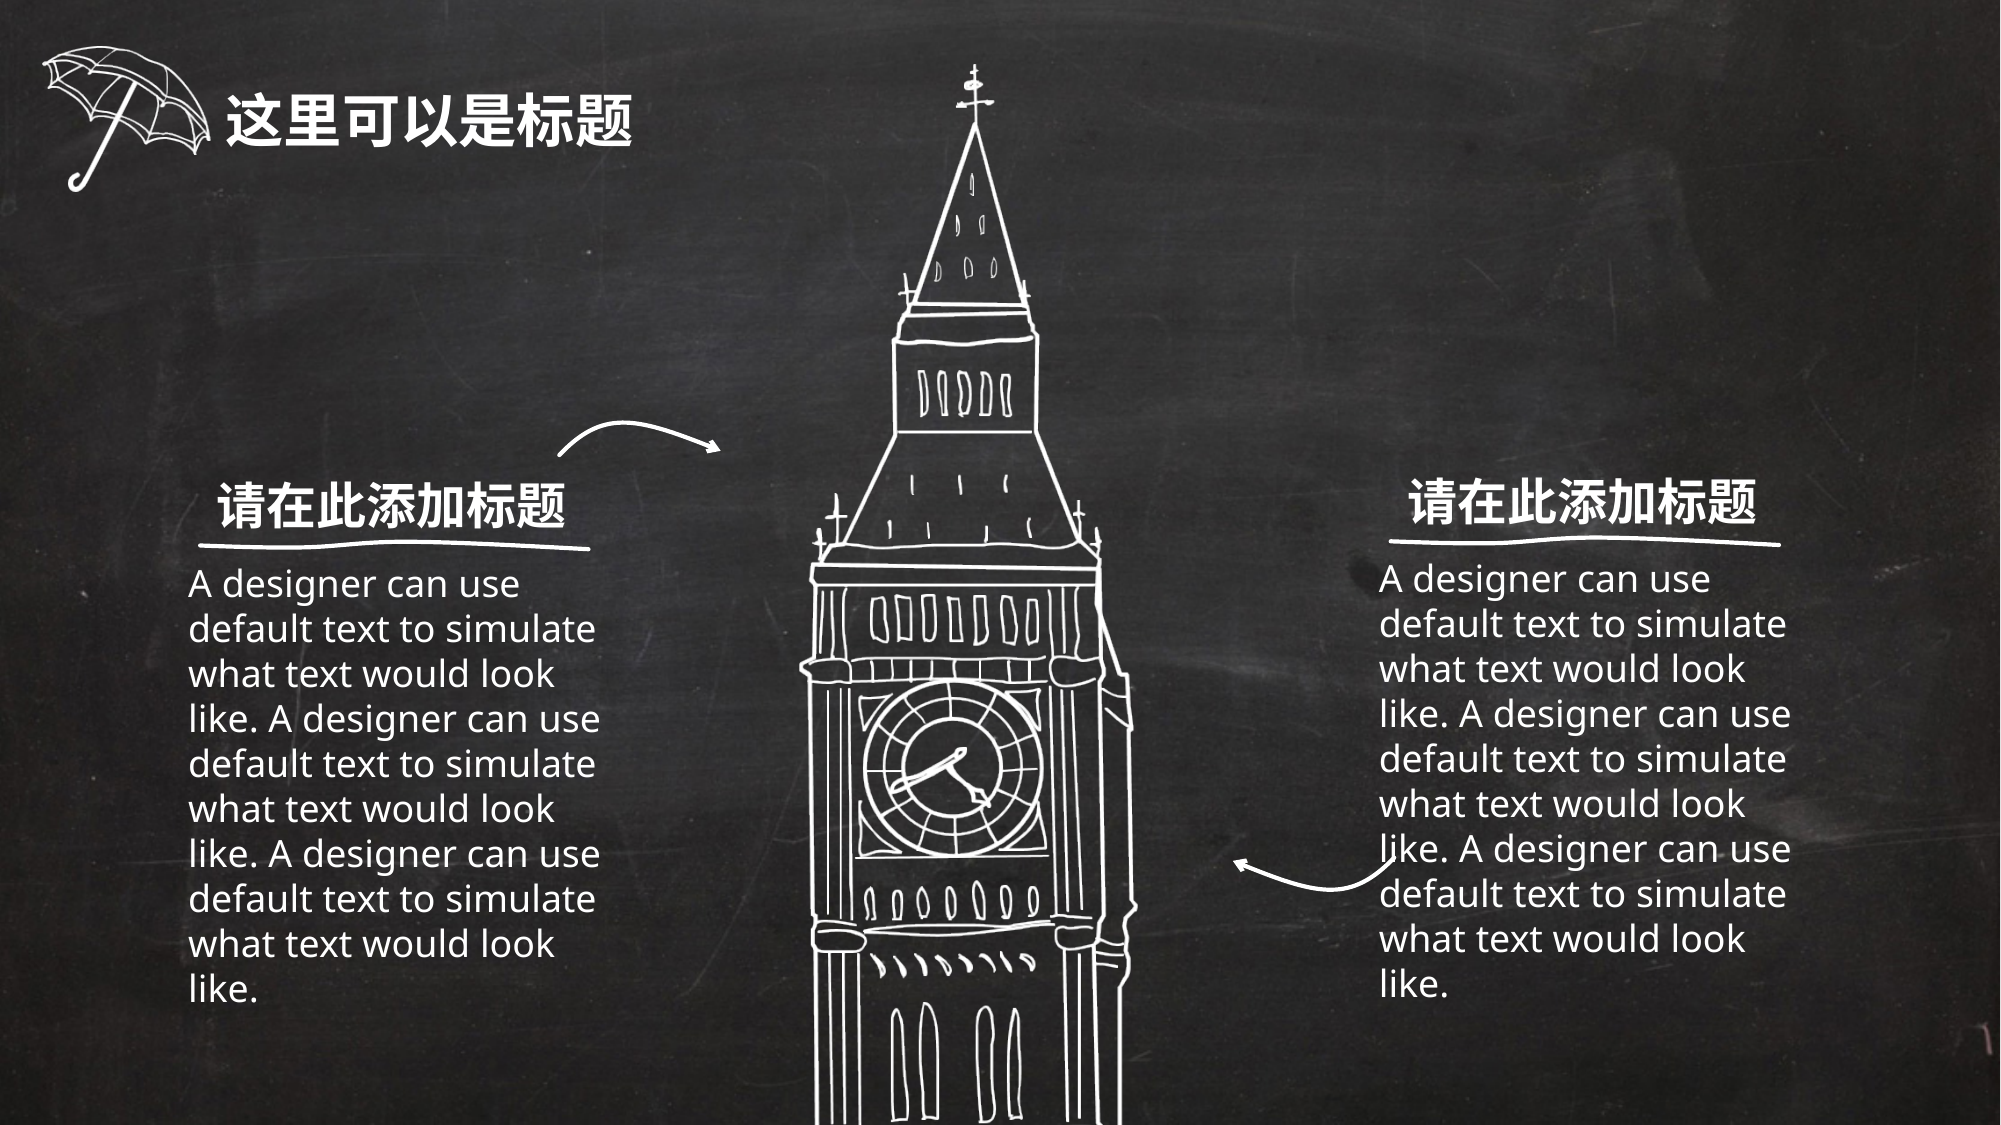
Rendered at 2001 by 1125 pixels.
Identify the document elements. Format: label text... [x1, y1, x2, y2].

text_box A designer can use default text to simulate what text would look like. A designer can use default text to simulate what text would look like. A designer can use default text to simulate what text would look like. [173, 552, 633, 1063]
text_box 请在此添加标题 [1392, 463, 1773, 538]
text_box [558, 421, 721, 456]
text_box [42, 46, 669, 192]
text_box [199, 540, 590, 551]
text_box [1232, 856, 1395, 891]
text_box 请在此添加标题 [201, 467, 582, 543]
picture [0, 0, 2001, 1125]
text_box A designer can use default text to simulate what text would look like. A designer can use default text to simulate what text would look like. A designer can use default text to simulate what text would look like. [1363, 548, 1824, 1058]
text_box [1389, 536, 1781, 547]
